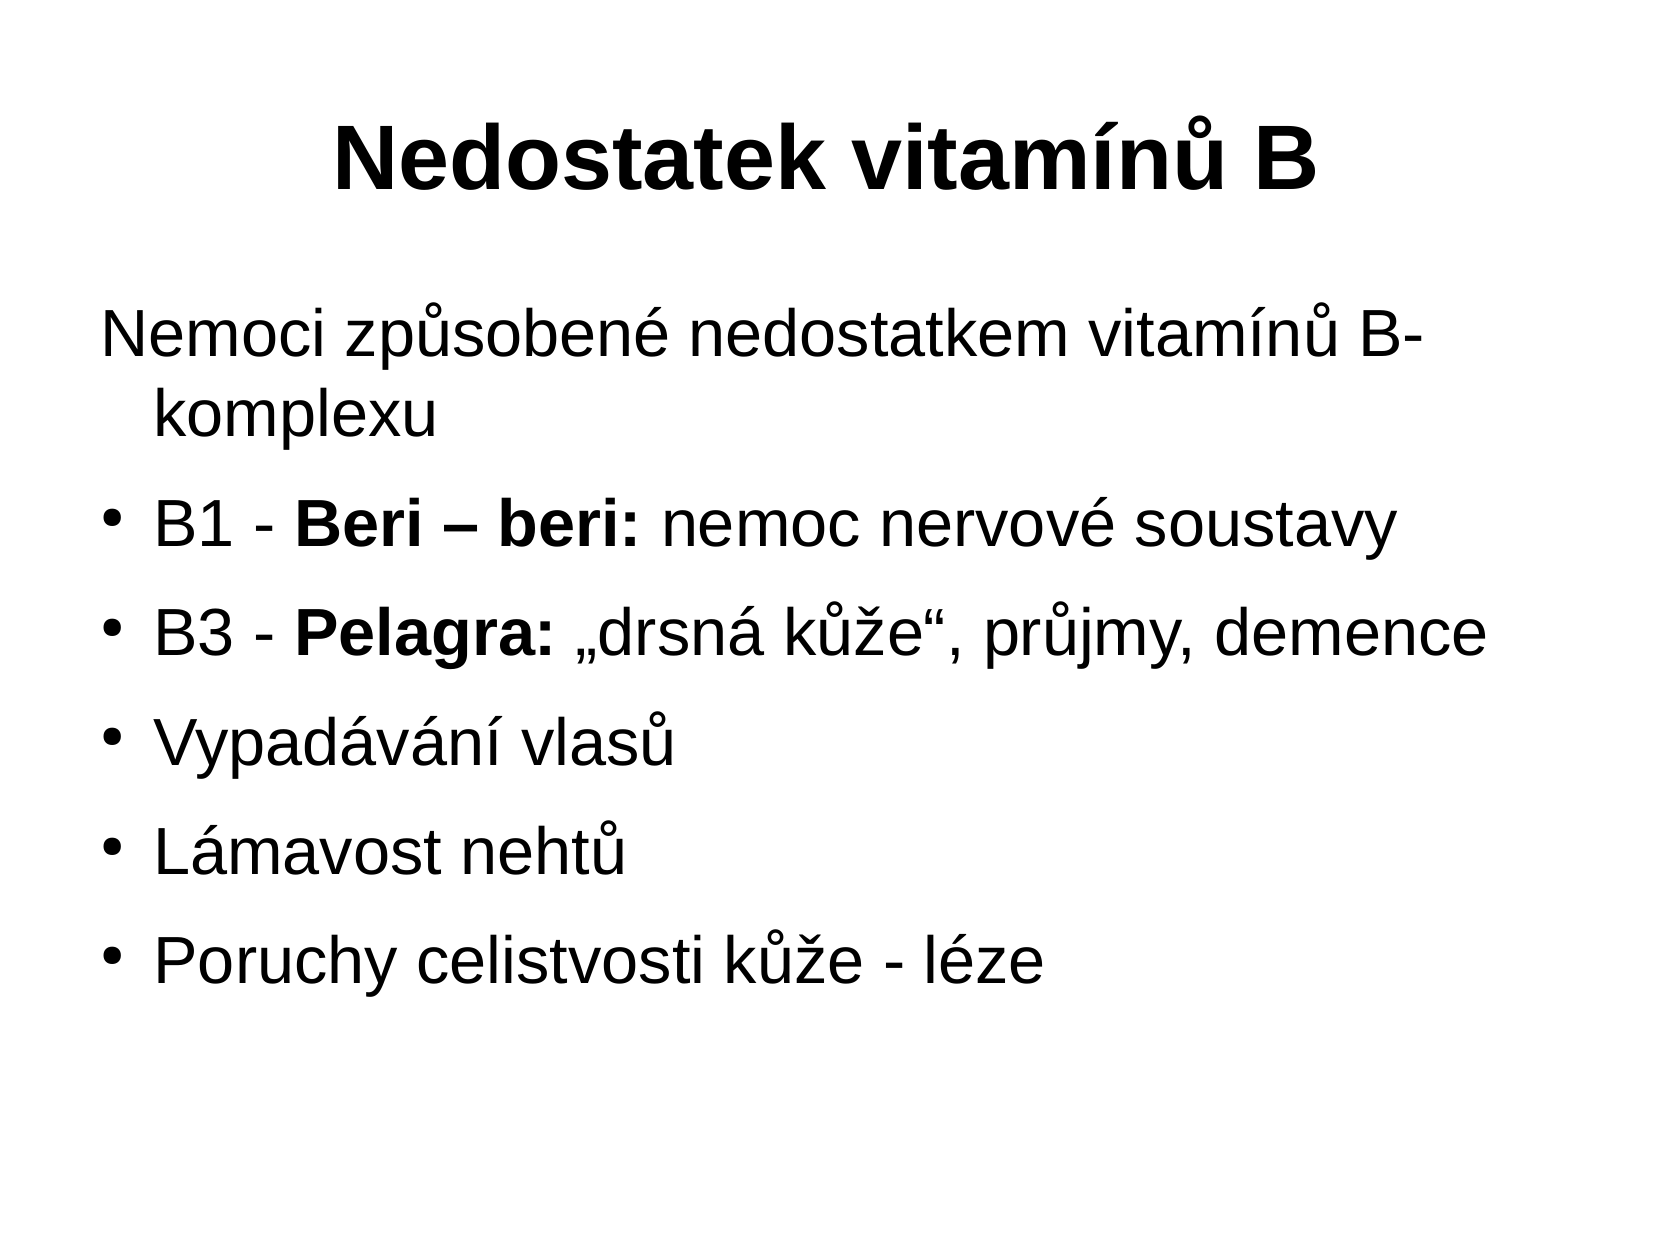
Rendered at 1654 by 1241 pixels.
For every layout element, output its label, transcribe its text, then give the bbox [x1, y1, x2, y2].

title Nedostatek vitamínů B [82, 49, 1571, 257]
list Nemoci způsobené nedostatkem vitamínů B- komplexu B1 - Beri – beri: nemoc nervové soustavy B3 - Pelagra: „drsná kůže“, průjmy, demence Vypadávání vlasů Lámavost nehtů Poruchy celistvosti kůže - léze [82, 290, 1571, 1109]
